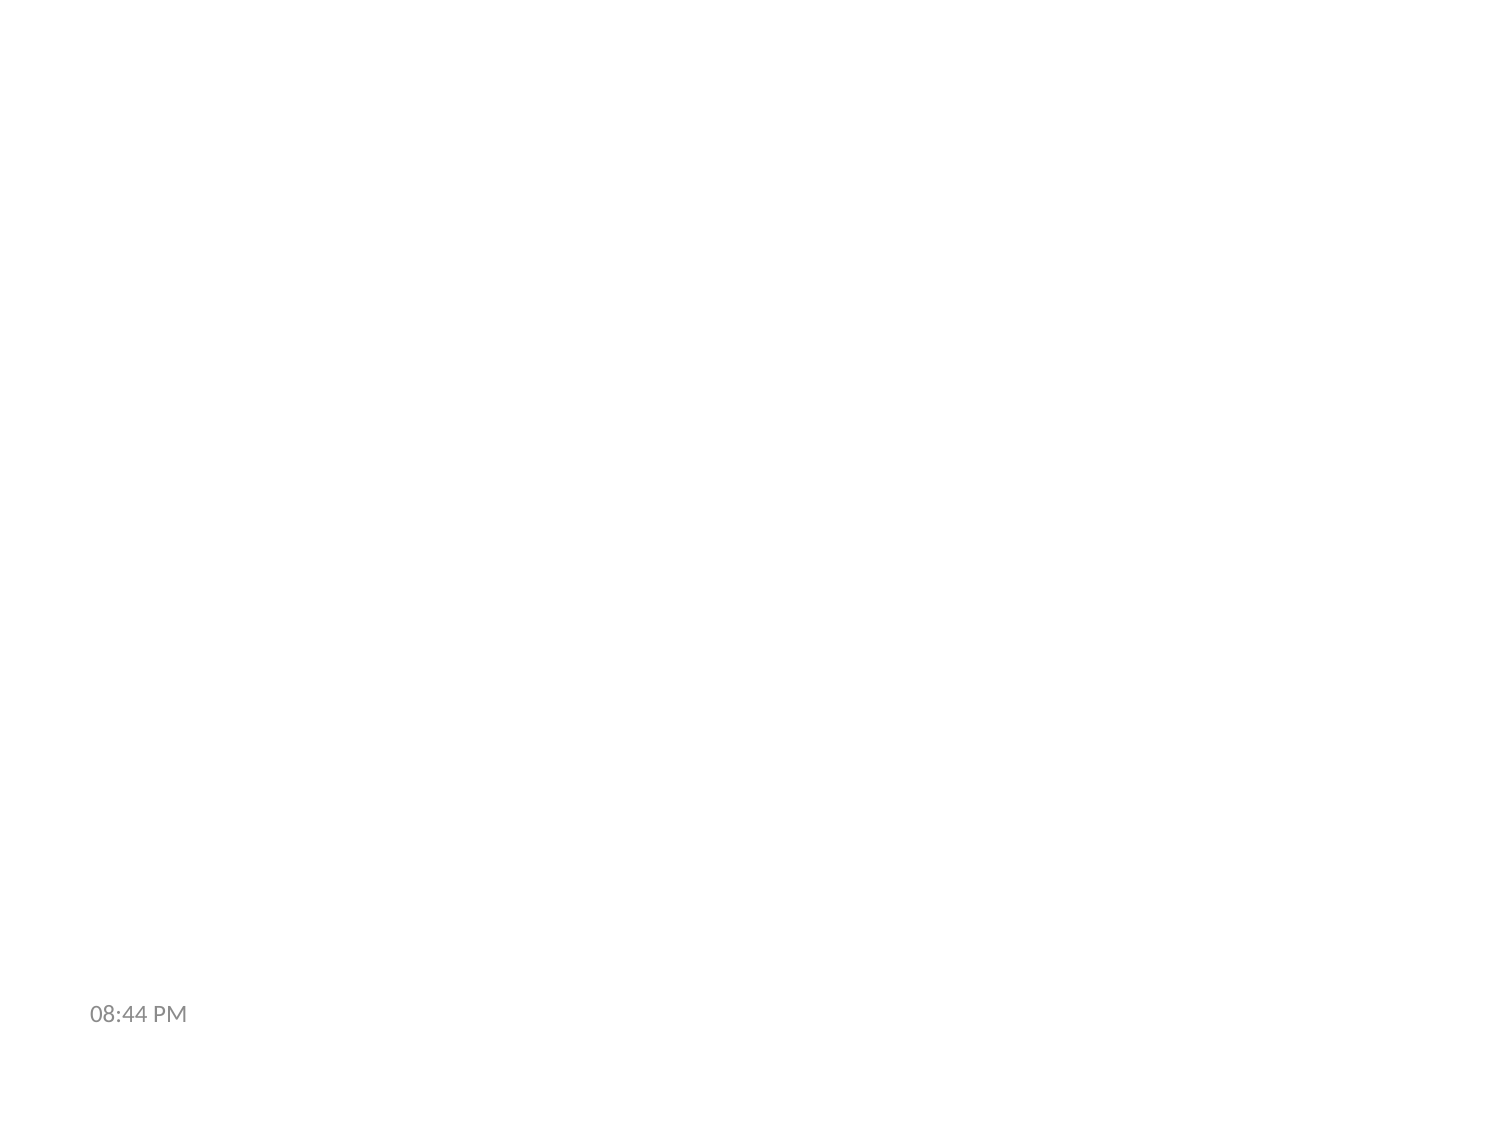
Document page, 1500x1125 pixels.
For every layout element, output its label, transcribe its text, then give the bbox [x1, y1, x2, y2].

text_box 3:35 PM [75, 982, 425, 1043]
